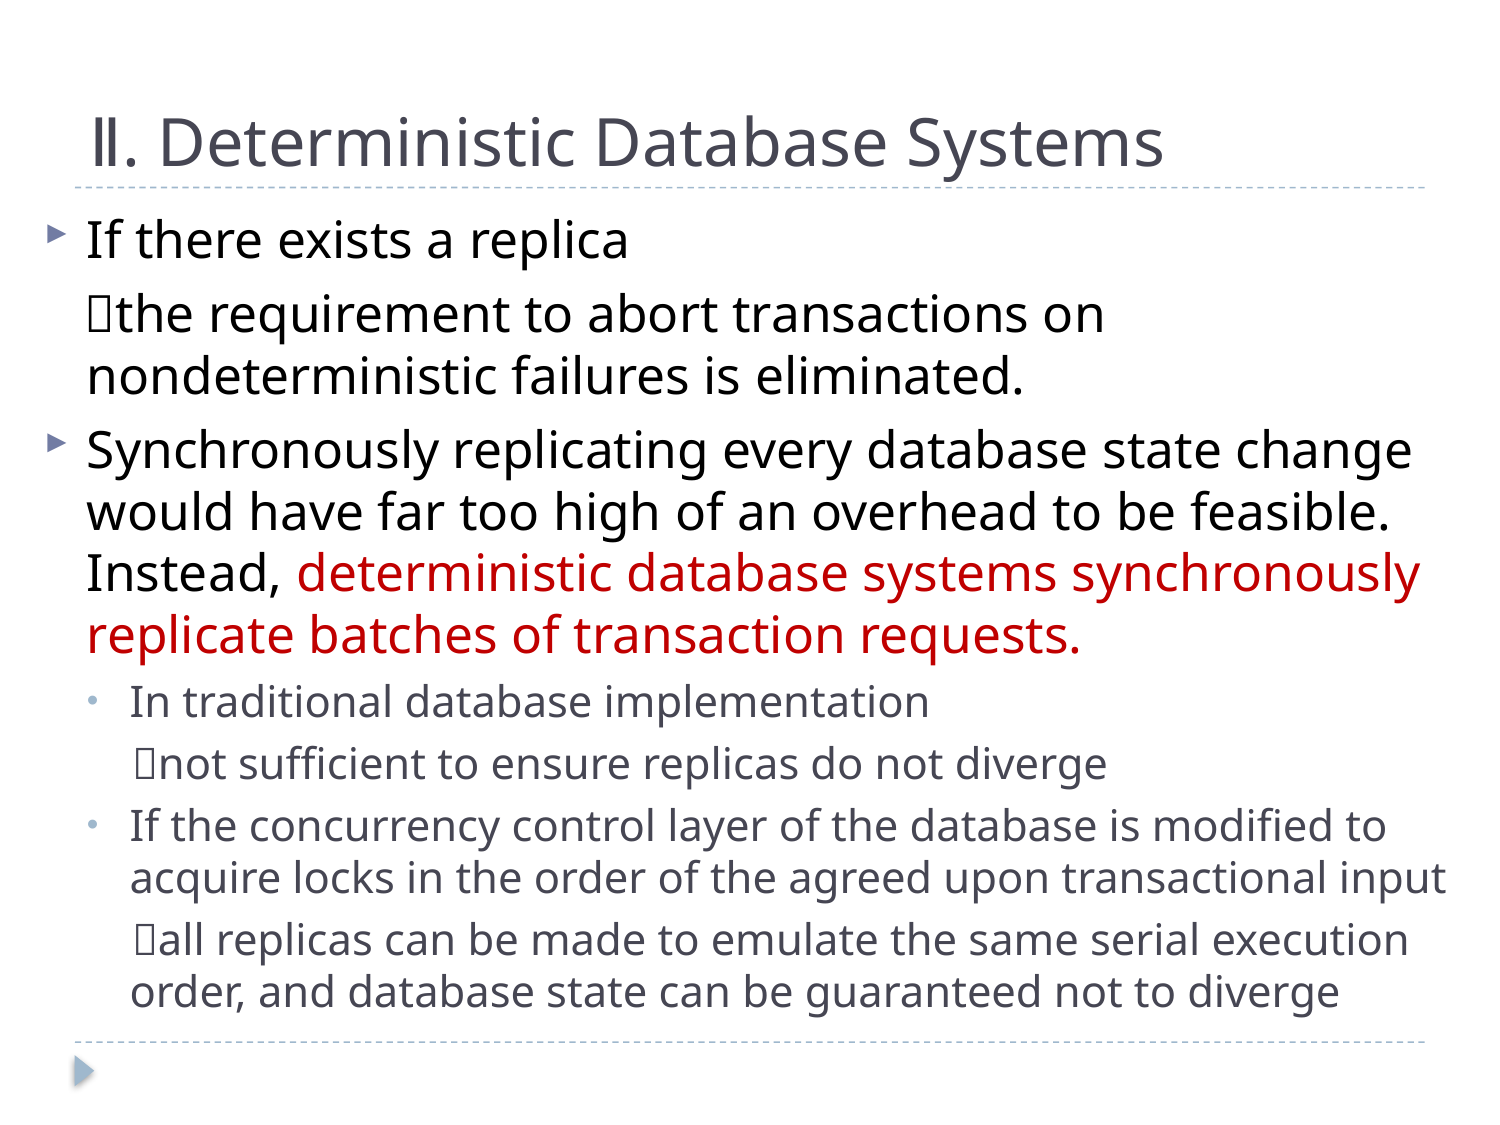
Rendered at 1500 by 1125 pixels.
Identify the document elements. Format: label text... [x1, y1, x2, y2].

list If there exists a replica the requirement to abort transactions on nondeterministic failures is eliminated. Synchronously replicating every database state change would have far too high of an overhead to be feasible. Instead, deterministic database systems synchronously replicate batches of transaction requests. In traditional database implementation not sufficient to ensure replicas do not diverge If the concurrency control layer of the database is modified to acquire locks in the order of the agreed upon transactional input all replicas can be made to emulate the same serial execution order, and database state can be guaranteed not to diverge [29, 200, 1471, 1047]
title Ⅱ. Deterministic Database Systems [75, 24, 1425, 188]
